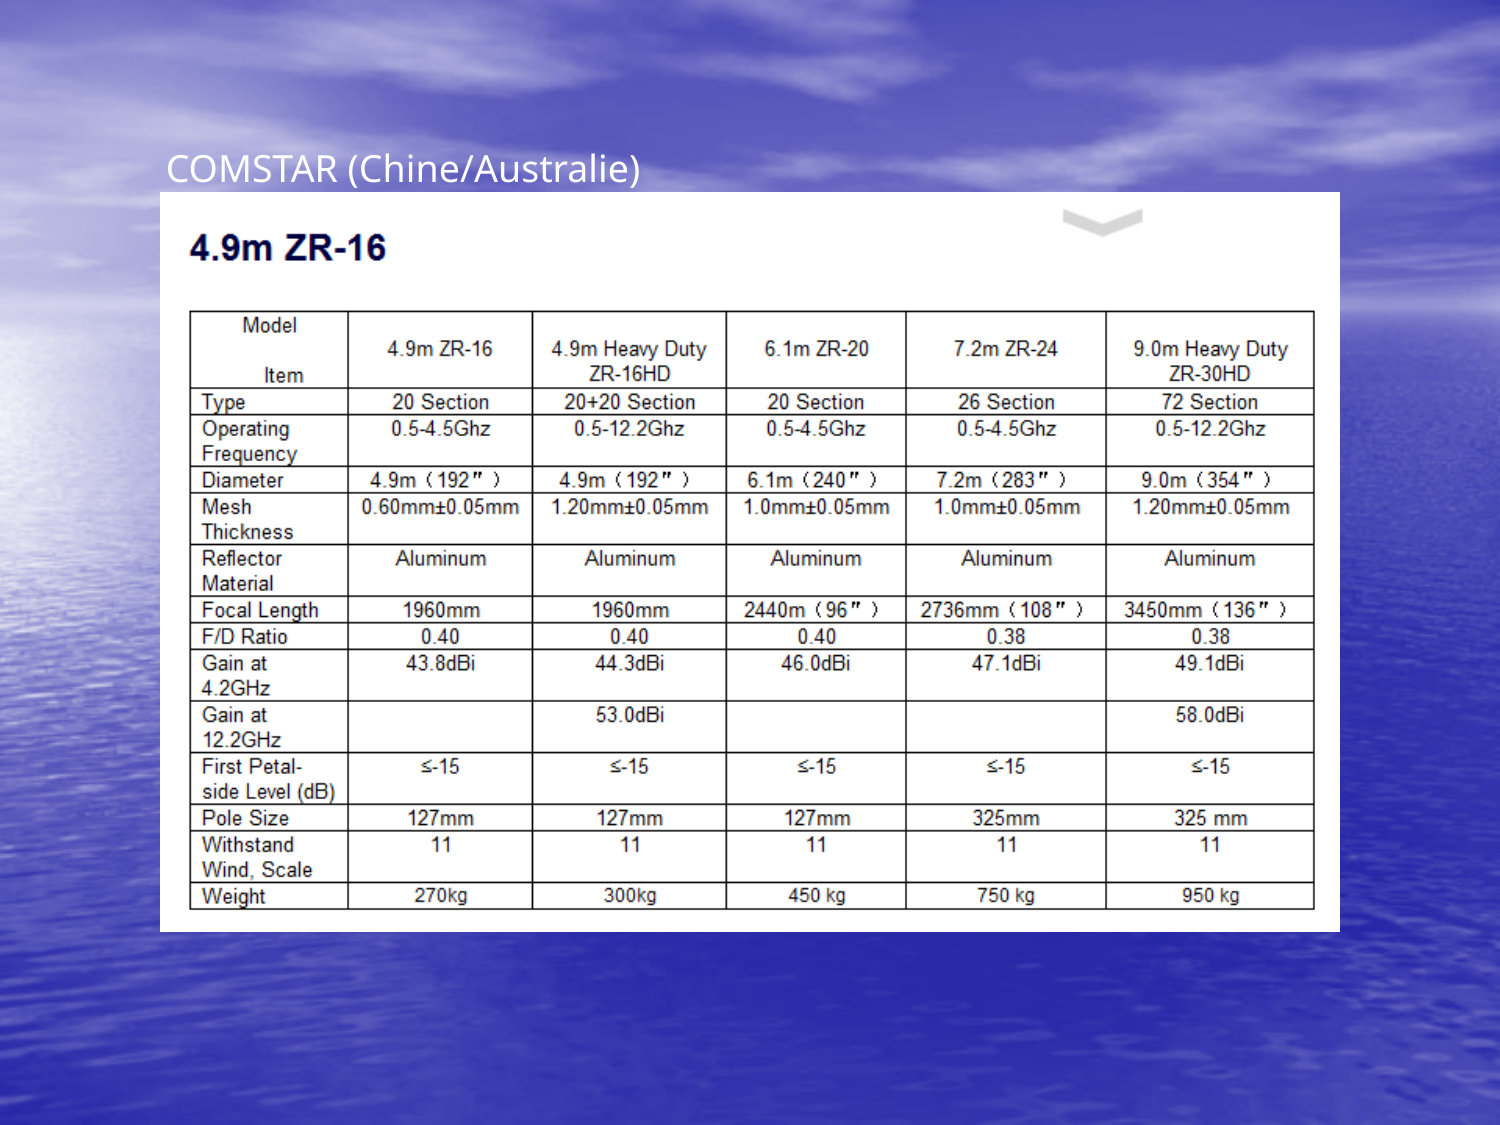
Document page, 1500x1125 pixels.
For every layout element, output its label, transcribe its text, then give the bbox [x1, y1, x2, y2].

picture [159, 192, 1340, 933]
text_box COMSTAR (Chine/Australie) [151, 137, 656, 197]
